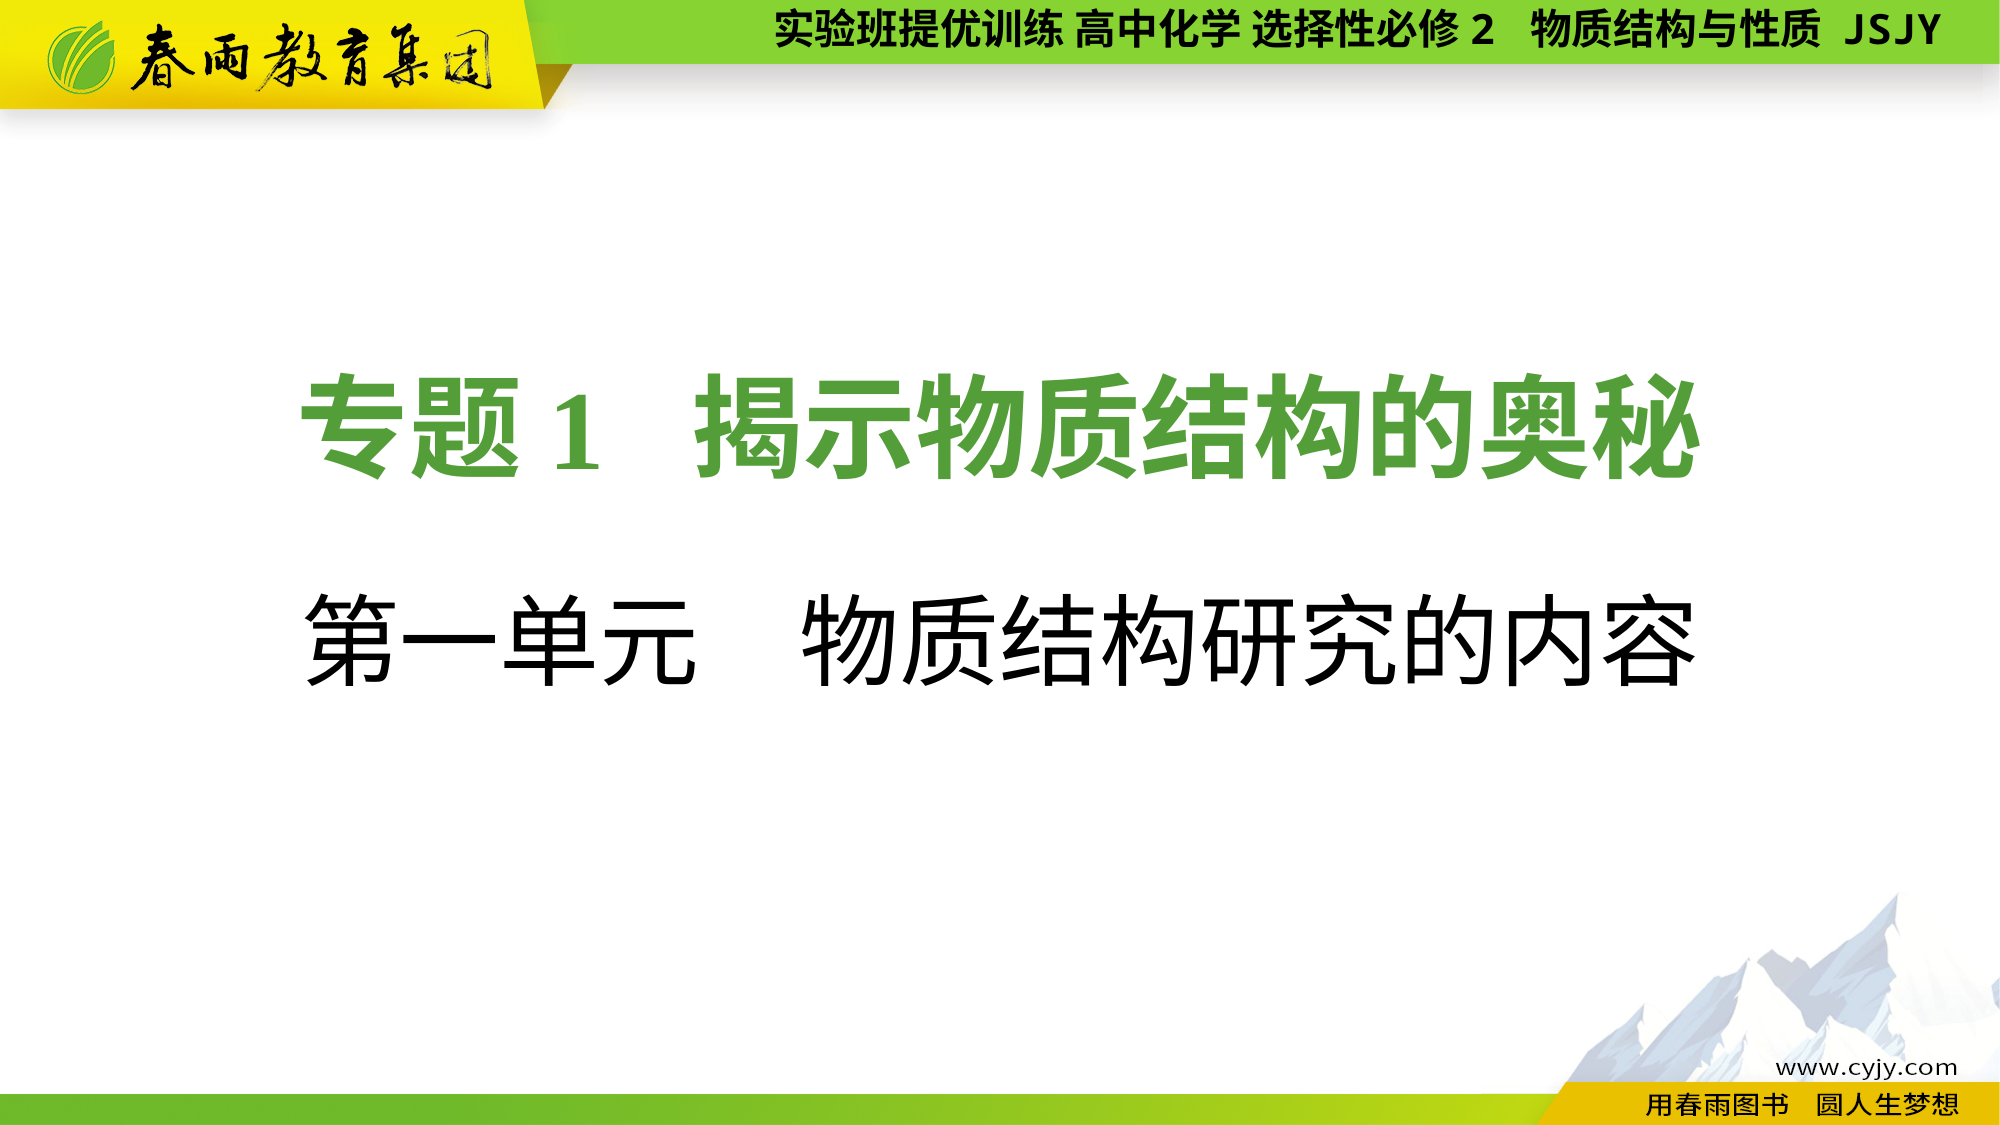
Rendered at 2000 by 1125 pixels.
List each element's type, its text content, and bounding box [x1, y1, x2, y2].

text_box 第一单元 物质结构研究的内容 [54, 511, 1946, 706]
picture [0, 0, 2000, 1125]
text_box 专题1 揭示物质结构的奥秘 [54, 282, 1946, 500]
